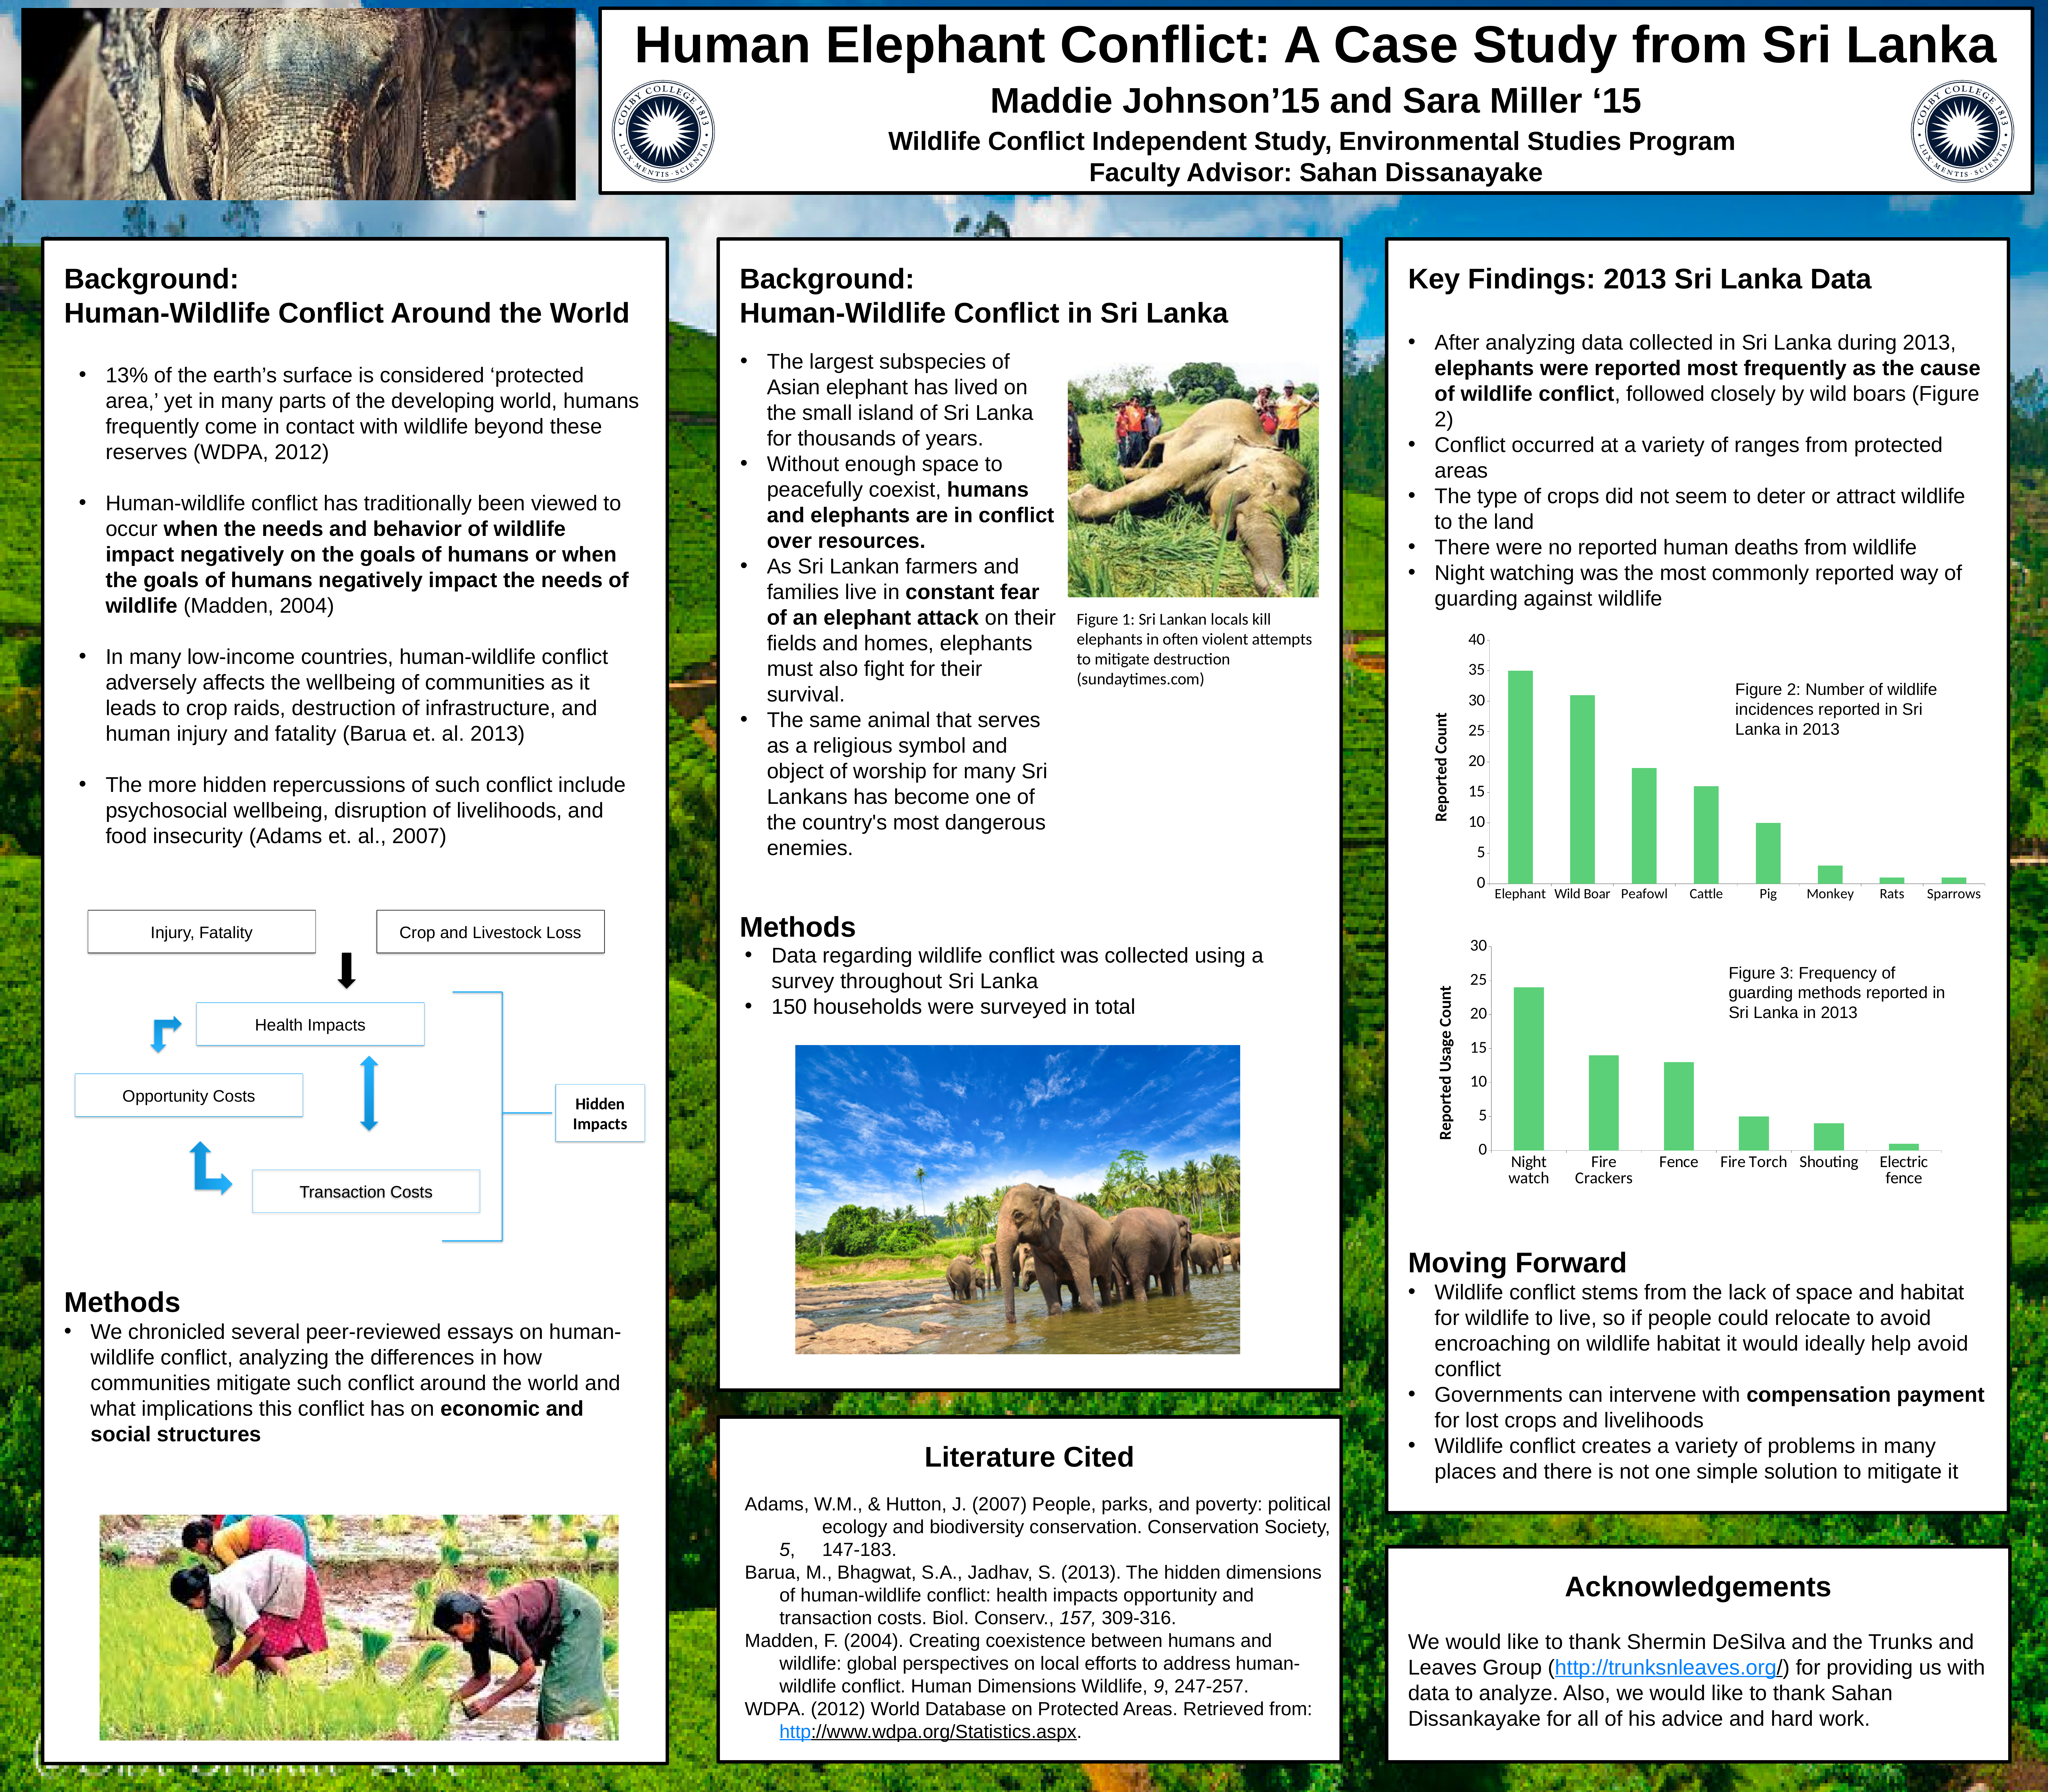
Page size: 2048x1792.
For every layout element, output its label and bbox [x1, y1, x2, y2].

picture [1969, 229, 1973, 232]
picture [2012, 215, 2014, 221]
picture [1897, 218, 1902, 221]
picture [1943, 218, 1948, 221]
picture [1938, 207, 1943, 210]
picture [0, 0, 2048, 1792]
picture [1936, 218, 1938, 221]
picture [2030, 240, 2037, 246]
picture [2015, 269, 2017, 271]
picture [2015, 211, 2017, 214]
chart [1426, 626, 1987, 1193]
picture [1915, 218, 1927, 221]
picture [2018, 240, 2020, 243]
picture [1887, 218, 1892, 221]
picture [2025, 254, 2030, 261]
